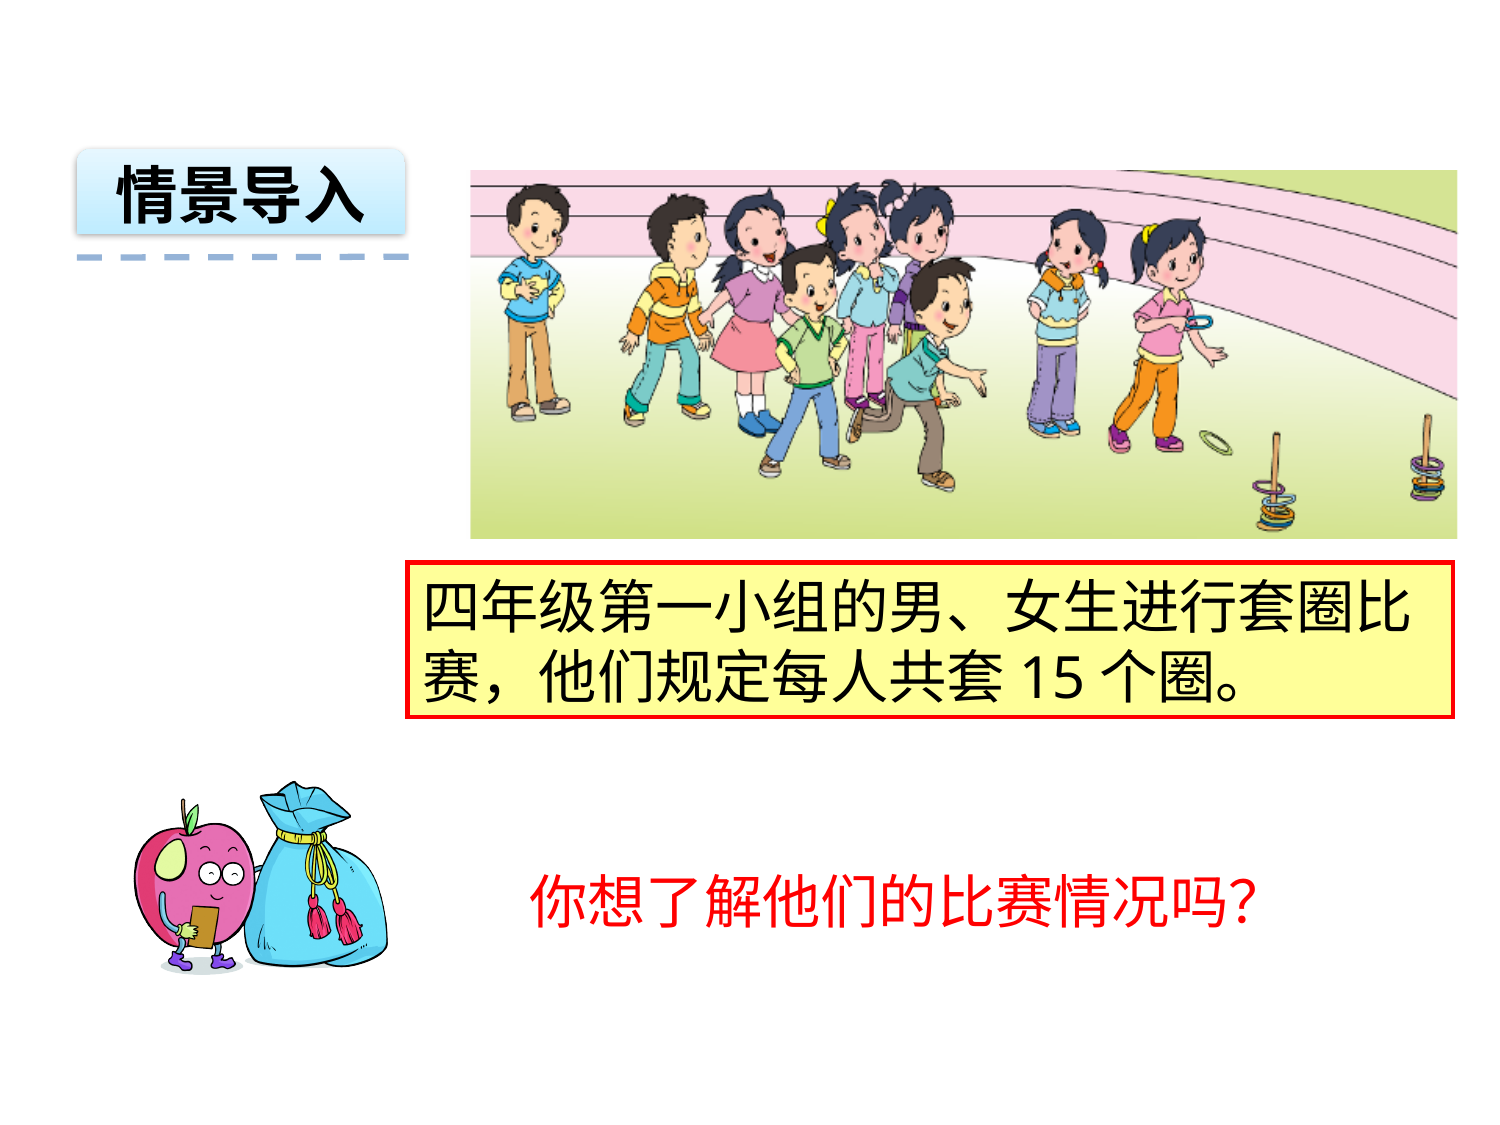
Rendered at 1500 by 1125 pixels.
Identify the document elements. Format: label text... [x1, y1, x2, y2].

text_box 四年级第一小组的男、女生进行套圈比赛，他们规定每人共套15个圈。 [407, 562, 1454, 718]
text_box 你想了解他们的比赛情况吗？ [514, 857, 1302, 943]
text_box 情景导入 [76, 148, 406, 235]
picture [88, 739, 437, 1011]
picture [466, 170, 1460, 540]
